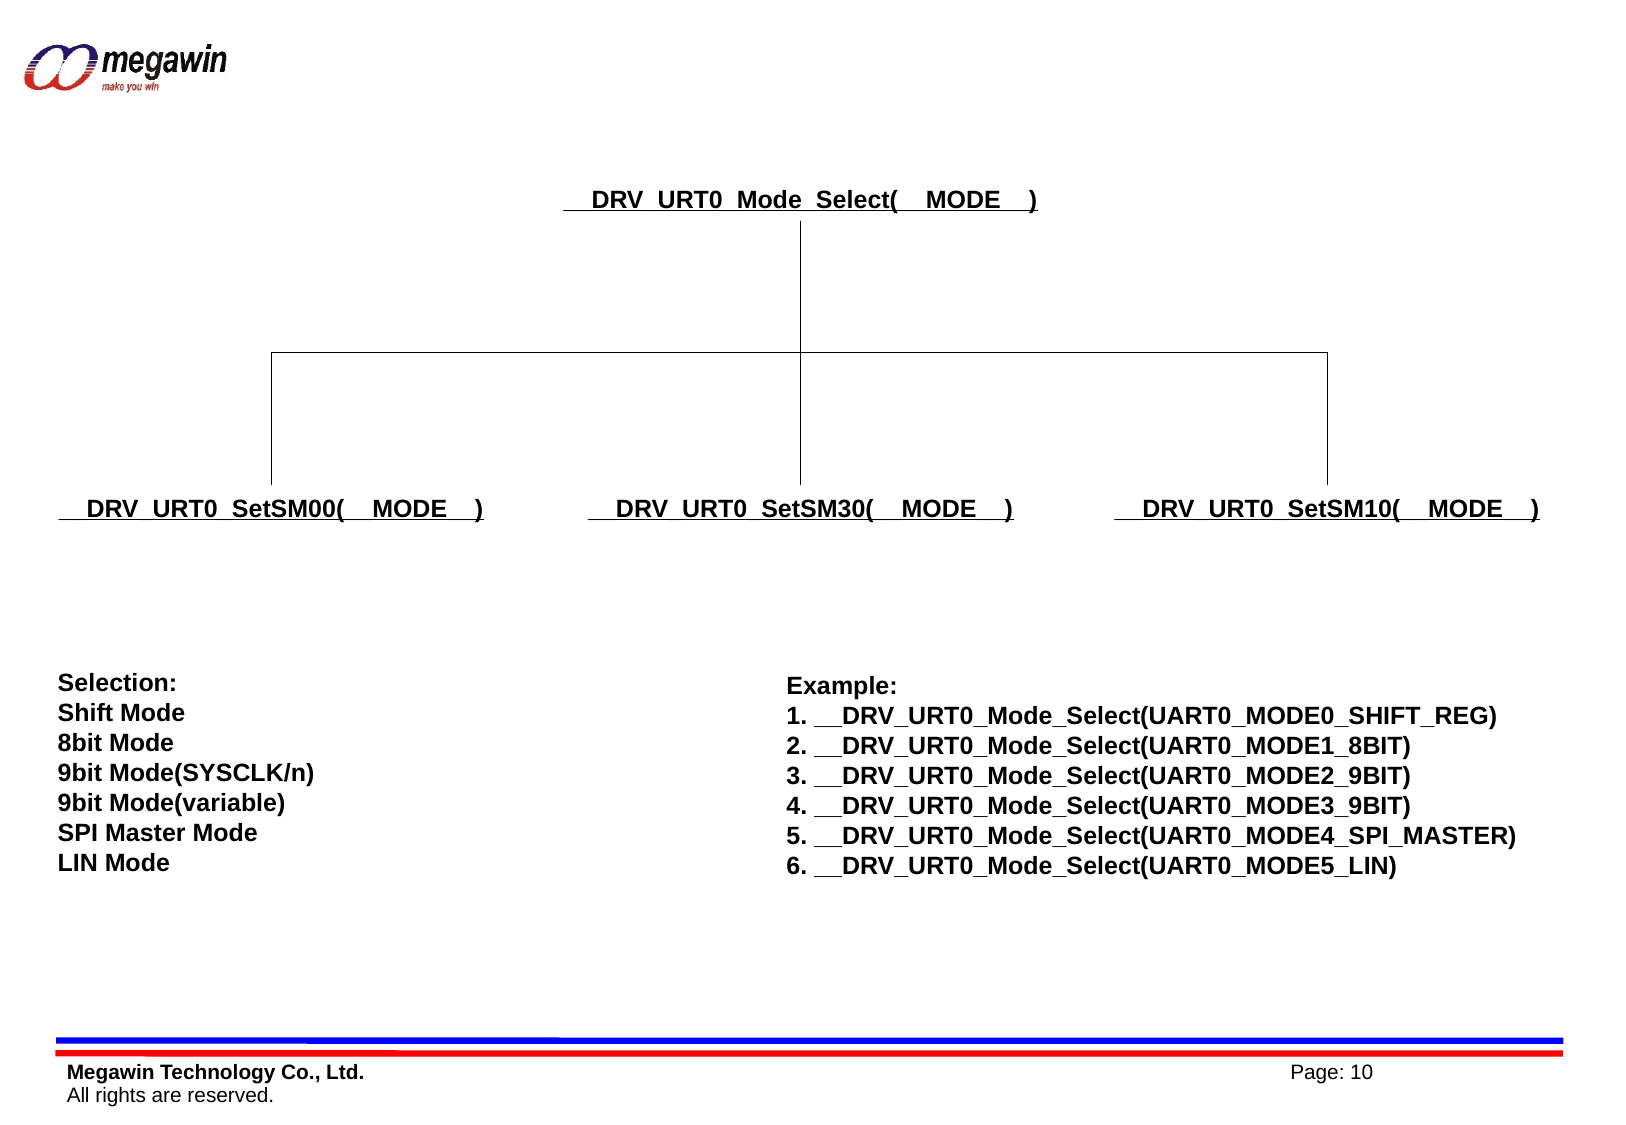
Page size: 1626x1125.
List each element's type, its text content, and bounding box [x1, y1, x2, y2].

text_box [932, 89, 1197, 617]
text_box __DRV_URT0_SetSM30(__MODE__) [669, 485, 932, 530]
picture [19, 37, 231, 97]
text_box __DRV_URT0_SetSM00(__MODE__) [44, 485, 404, 530]
text_box __DRV_URT0_Mode_Select(__MODE__) [669, 175, 932, 221]
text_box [404, 88, 669, 618]
text_box __DRV_URT0_SetSM10(__MODE__) [1197, 485, 1556, 530]
text_box Selection: Shift Mode 8bit Mode 9bit Mode(SYSCLK/n) 9bit Mode(variable) SPI Master Mode LIN Mode [42, 659, 400, 884]
text_box Example: 1. __DRV_URT0_Mode_Select(UART0_MODE0_SHIFT_REG) 2. __DRV_URT0_Mode_Select(UART0_MODE1_8BIT) 3. __DRV_URT0_Mode_Select(UART0_MODE2_9BIT) 4. __DRV_URT0_Mode_Select(UART0_MODE3_9BIT) 5. __DRV_URT0_Mode_Select(UART0_MODE4_SPI_MASTER) 6. __DRV_URT0_Mode_Select(UART0_MODE5_LIN) [771, 662, 1546, 917]
